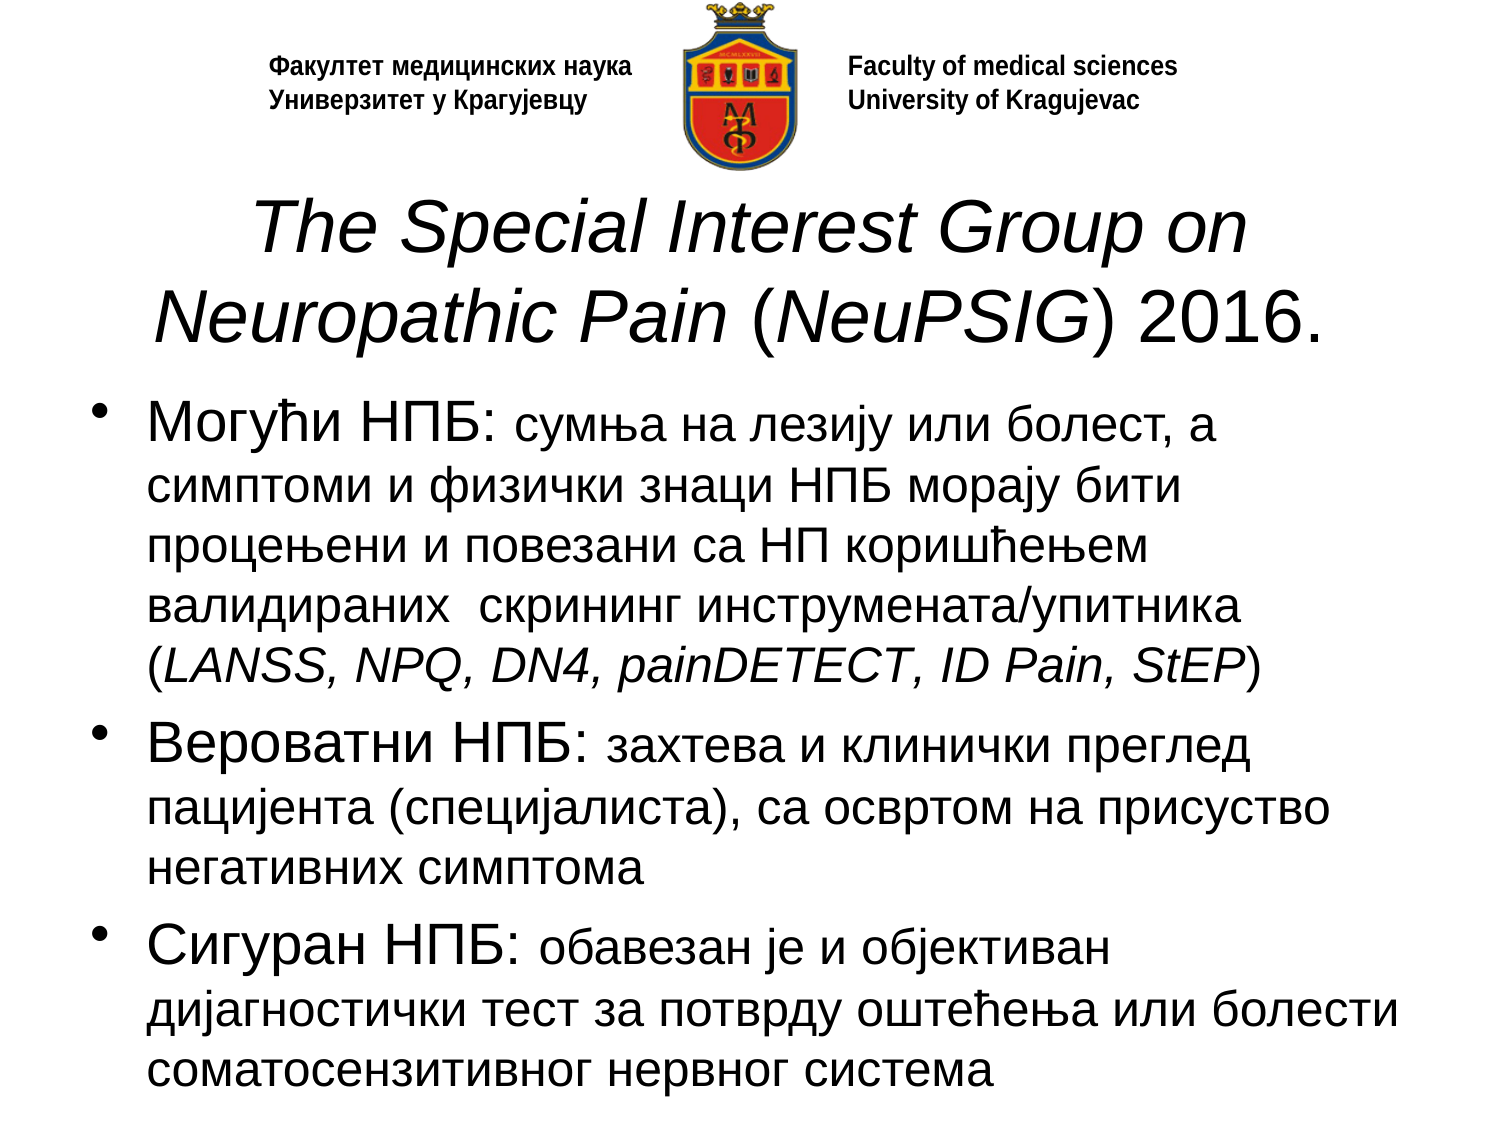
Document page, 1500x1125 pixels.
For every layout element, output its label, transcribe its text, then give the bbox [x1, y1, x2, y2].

title The Special Interest Group on Neuropathic Pain (NeuPSIG) 2016. [74, 173, 1426, 362]
list Могући НПБ: сумња на лезију или болест, а симптоми и физички знаци НПБ морају бити процењени и повезани са НП коришћењем валидираних скрининг инструмената/упитника (LANSS, NPQ, DN4, painDETECT, ID Pain, StEP) Вероватни НПБ: захтева и клинички преглед пацијента (специјалиста), са освртом на присуство негативних симптома Сигуран НПБ: обавезан је и објективан дијагностички тест за потврду оштећења или болести соматосензитивног нервног система [74, 374, 1426, 1118]
